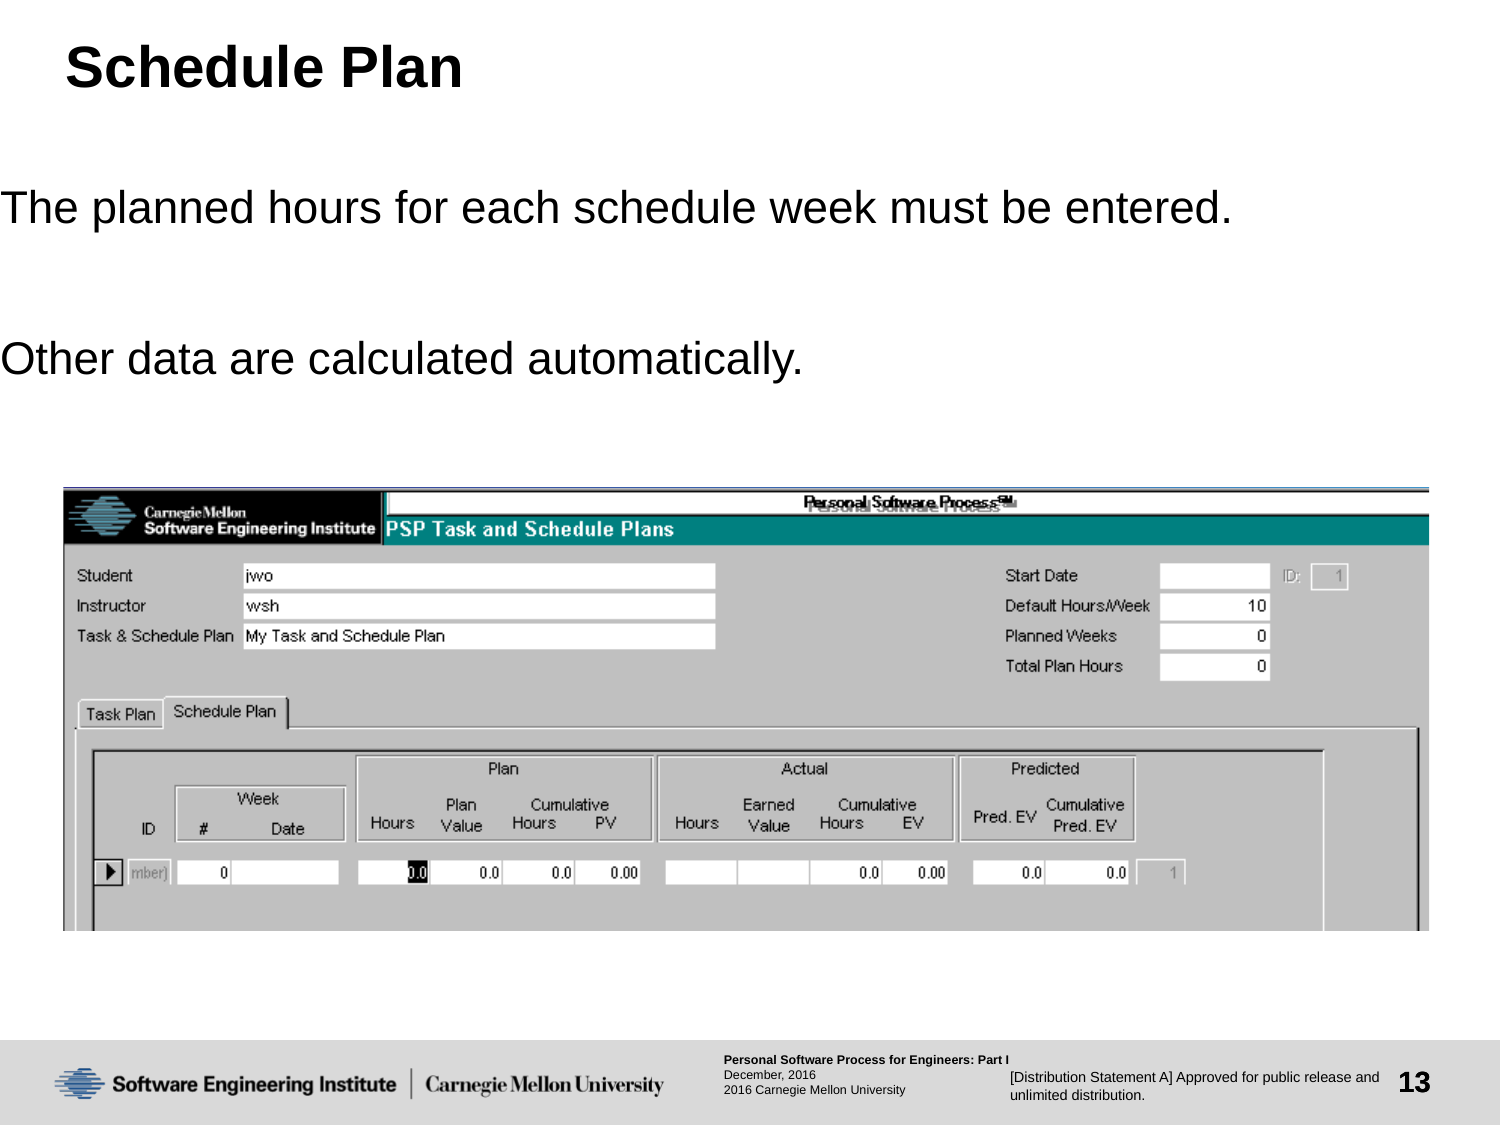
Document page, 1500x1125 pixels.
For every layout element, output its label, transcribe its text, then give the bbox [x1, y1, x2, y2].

title Schedule Plan [65, 37, 1313, 148]
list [63, 487, 1430, 931]
picture [46, 1061, 673, 1104]
list The planned hours for each schedule week must be entered. Other data are calculated automatically. [0, 177, 1365, 1000]
